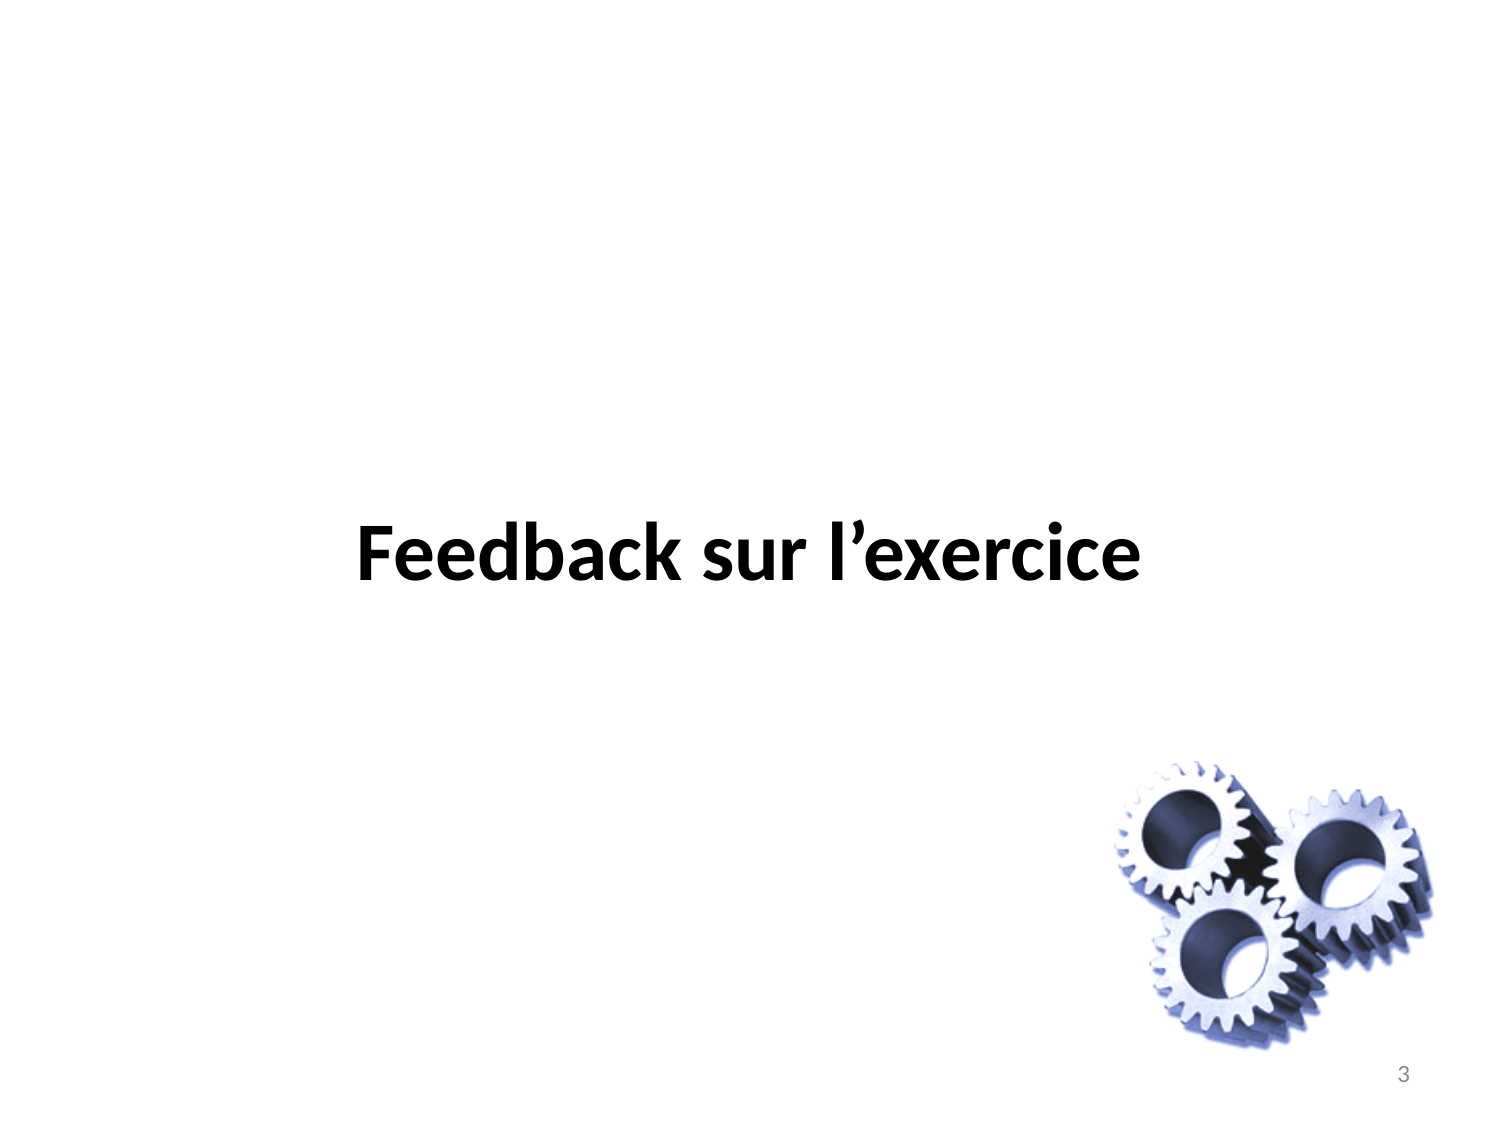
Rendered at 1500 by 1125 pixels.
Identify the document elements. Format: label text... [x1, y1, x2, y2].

slide_number 3 [1074, 1042, 1425, 1103]
title Feedback sur l’exercice [75, 453, 1425, 641]
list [1112, 761, 1436, 1052]
